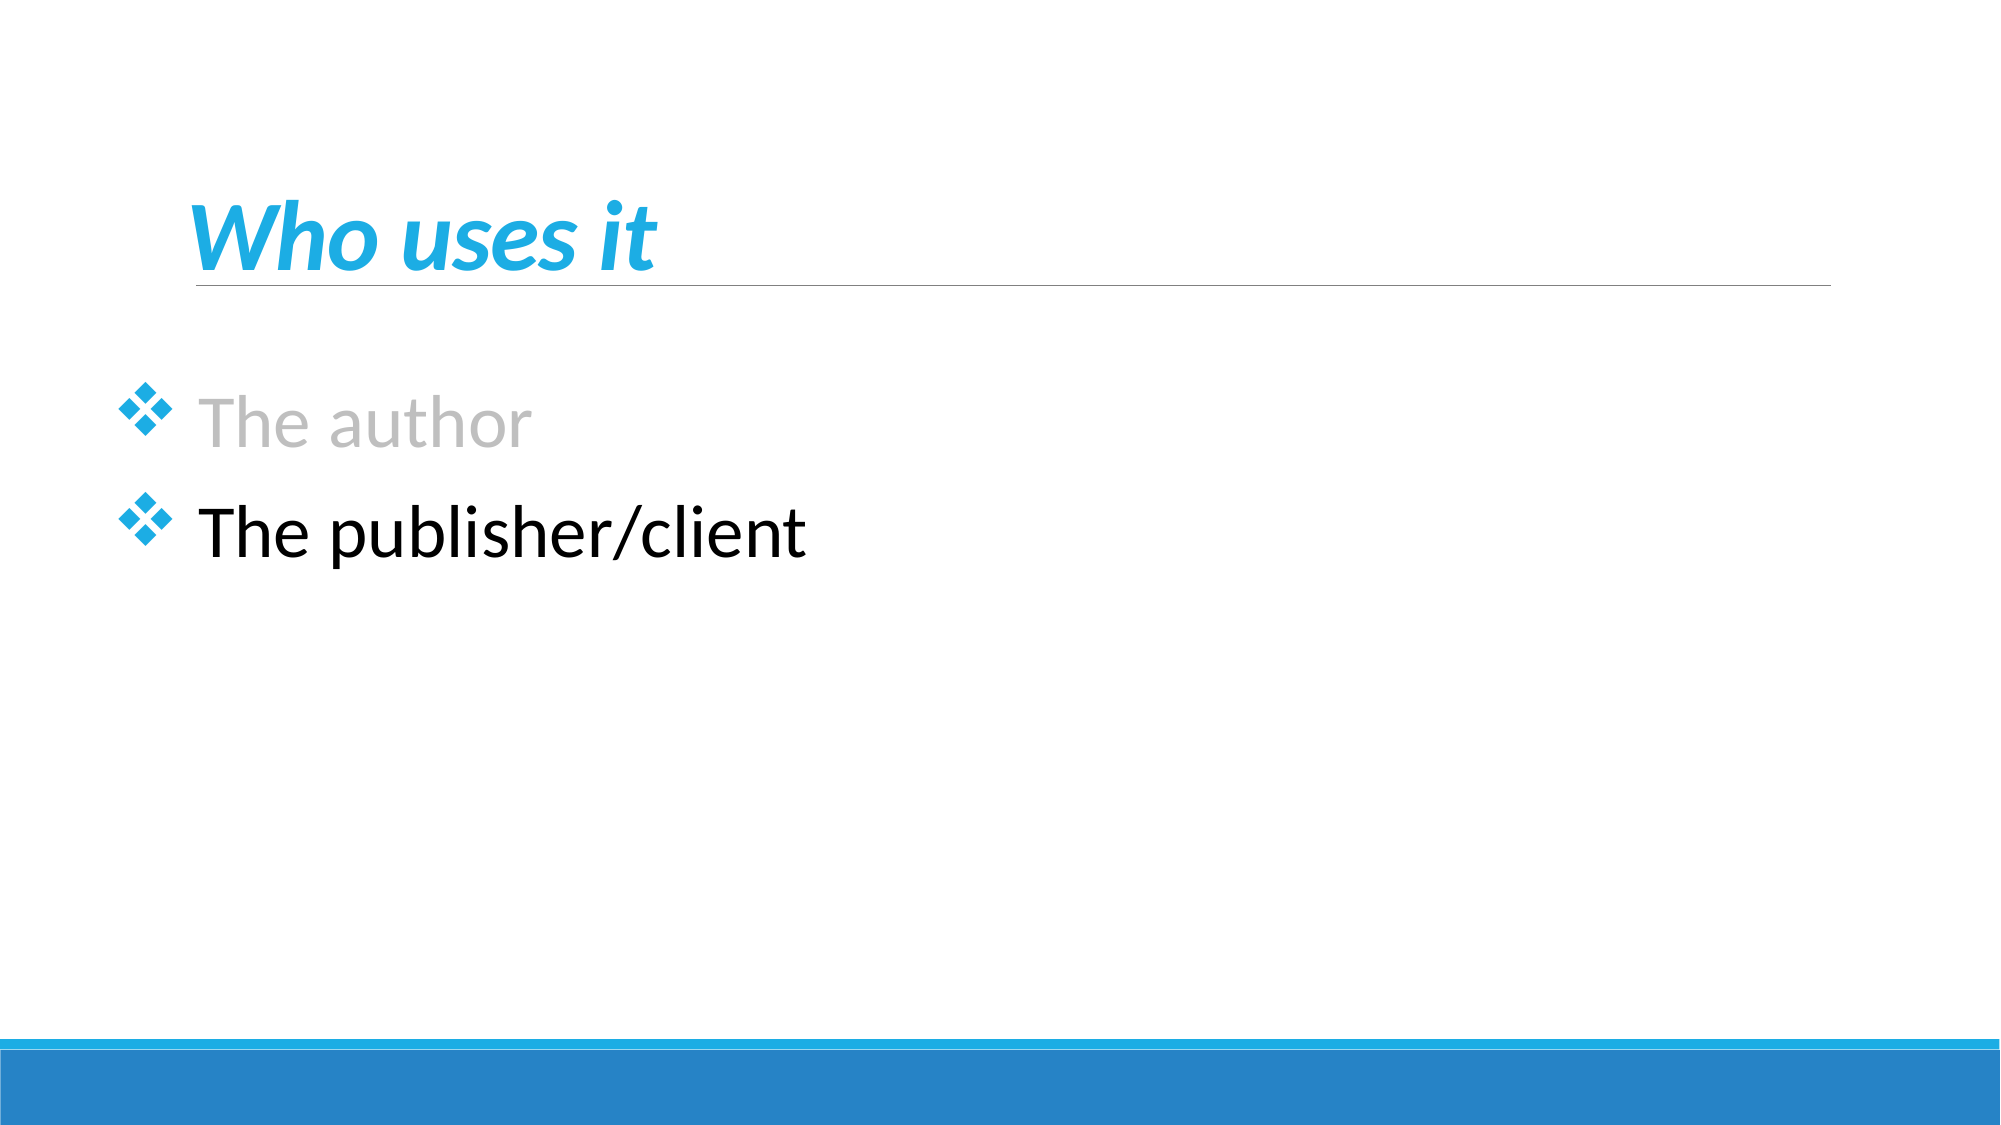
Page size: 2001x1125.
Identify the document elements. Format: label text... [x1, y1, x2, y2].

title Who uses it [171, 85, 1584, 299]
list The author The publisher/client [112, 375, 1935, 1021]
